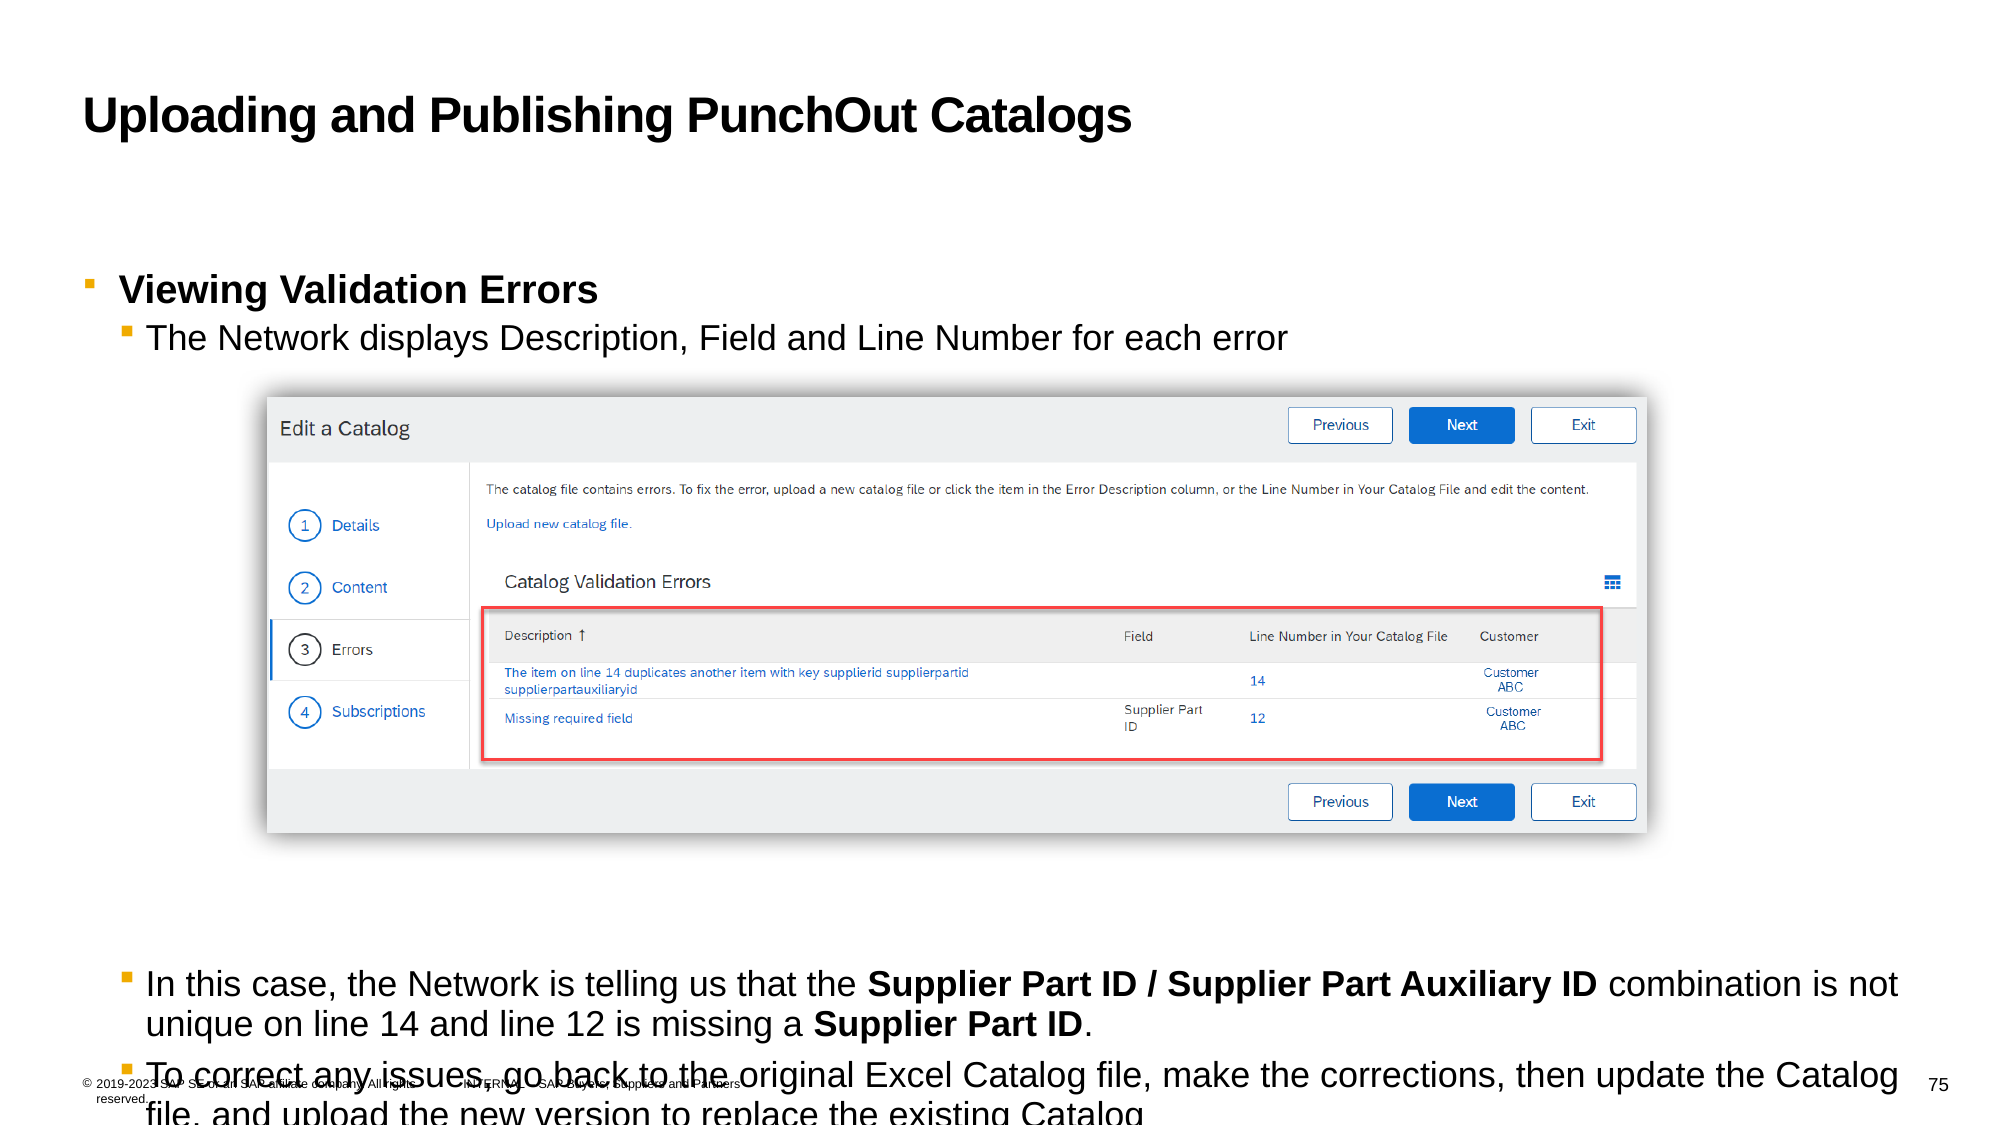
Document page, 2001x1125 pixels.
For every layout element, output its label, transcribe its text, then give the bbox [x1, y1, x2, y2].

list Viewing Validation Errors The Network displays Description, Field and Line Number for each error In this case, the Network is telling us that the Supplier Part ID / Supplier Part Auxiliary ID combination is not unique on line 14 and line 12 is missing a Supplier Part ID. To correct any issues, go back to the original Excel Catalog file, make the corrections, then update the Catalog file, and upload the new version to replace the existing Catalog [82, 265, 1918, 1125]
title Uploading and Publishing PunchOut Catalogs [82, 82, 1918, 144]
picture [266, 397, 1647, 834]
